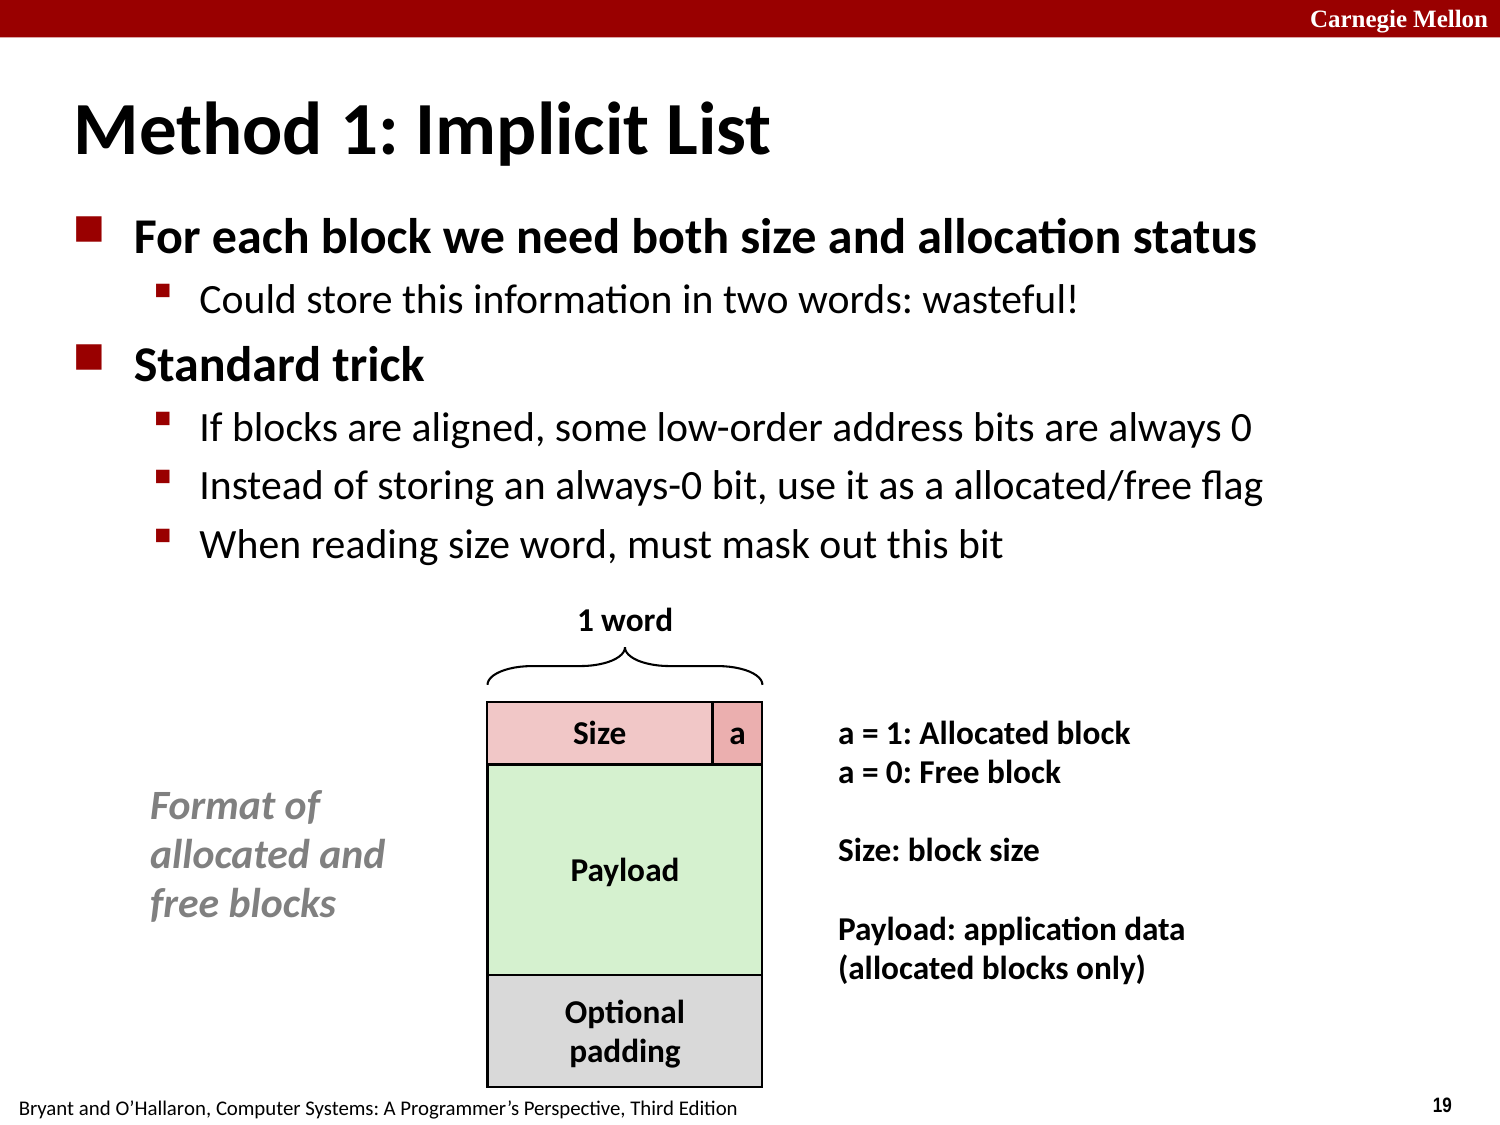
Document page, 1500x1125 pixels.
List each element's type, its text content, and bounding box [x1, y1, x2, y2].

text_box Payload [487, 764, 763, 975]
text_box a = 1: Allocated block a = 0: Free block Size: block size Payload: application data (allocated blocks only) [823, 705, 1202, 1034]
text_box [487, 647, 763, 685]
text_box a [712, 702, 763, 765]
text_box Size [487, 702, 712, 764]
list For each block we need both size and allocation status Could store this information in two words: wasteful! Standard trick If blocks are aligned, some low-order address bits are always 0 Instead of storing an always-0 bit, use it as a allocated/free flag When reading size word, must mask out this bit [62, 195, 1417, 551]
text_box Optional padding [487, 975, 763, 1088]
title Method 1: Implicit List [58, 77, 1141, 172]
text_box Format of allocated and free blocks [135, 772, 401, 935]
text_box 1 word [562, 592, 688, 647]
